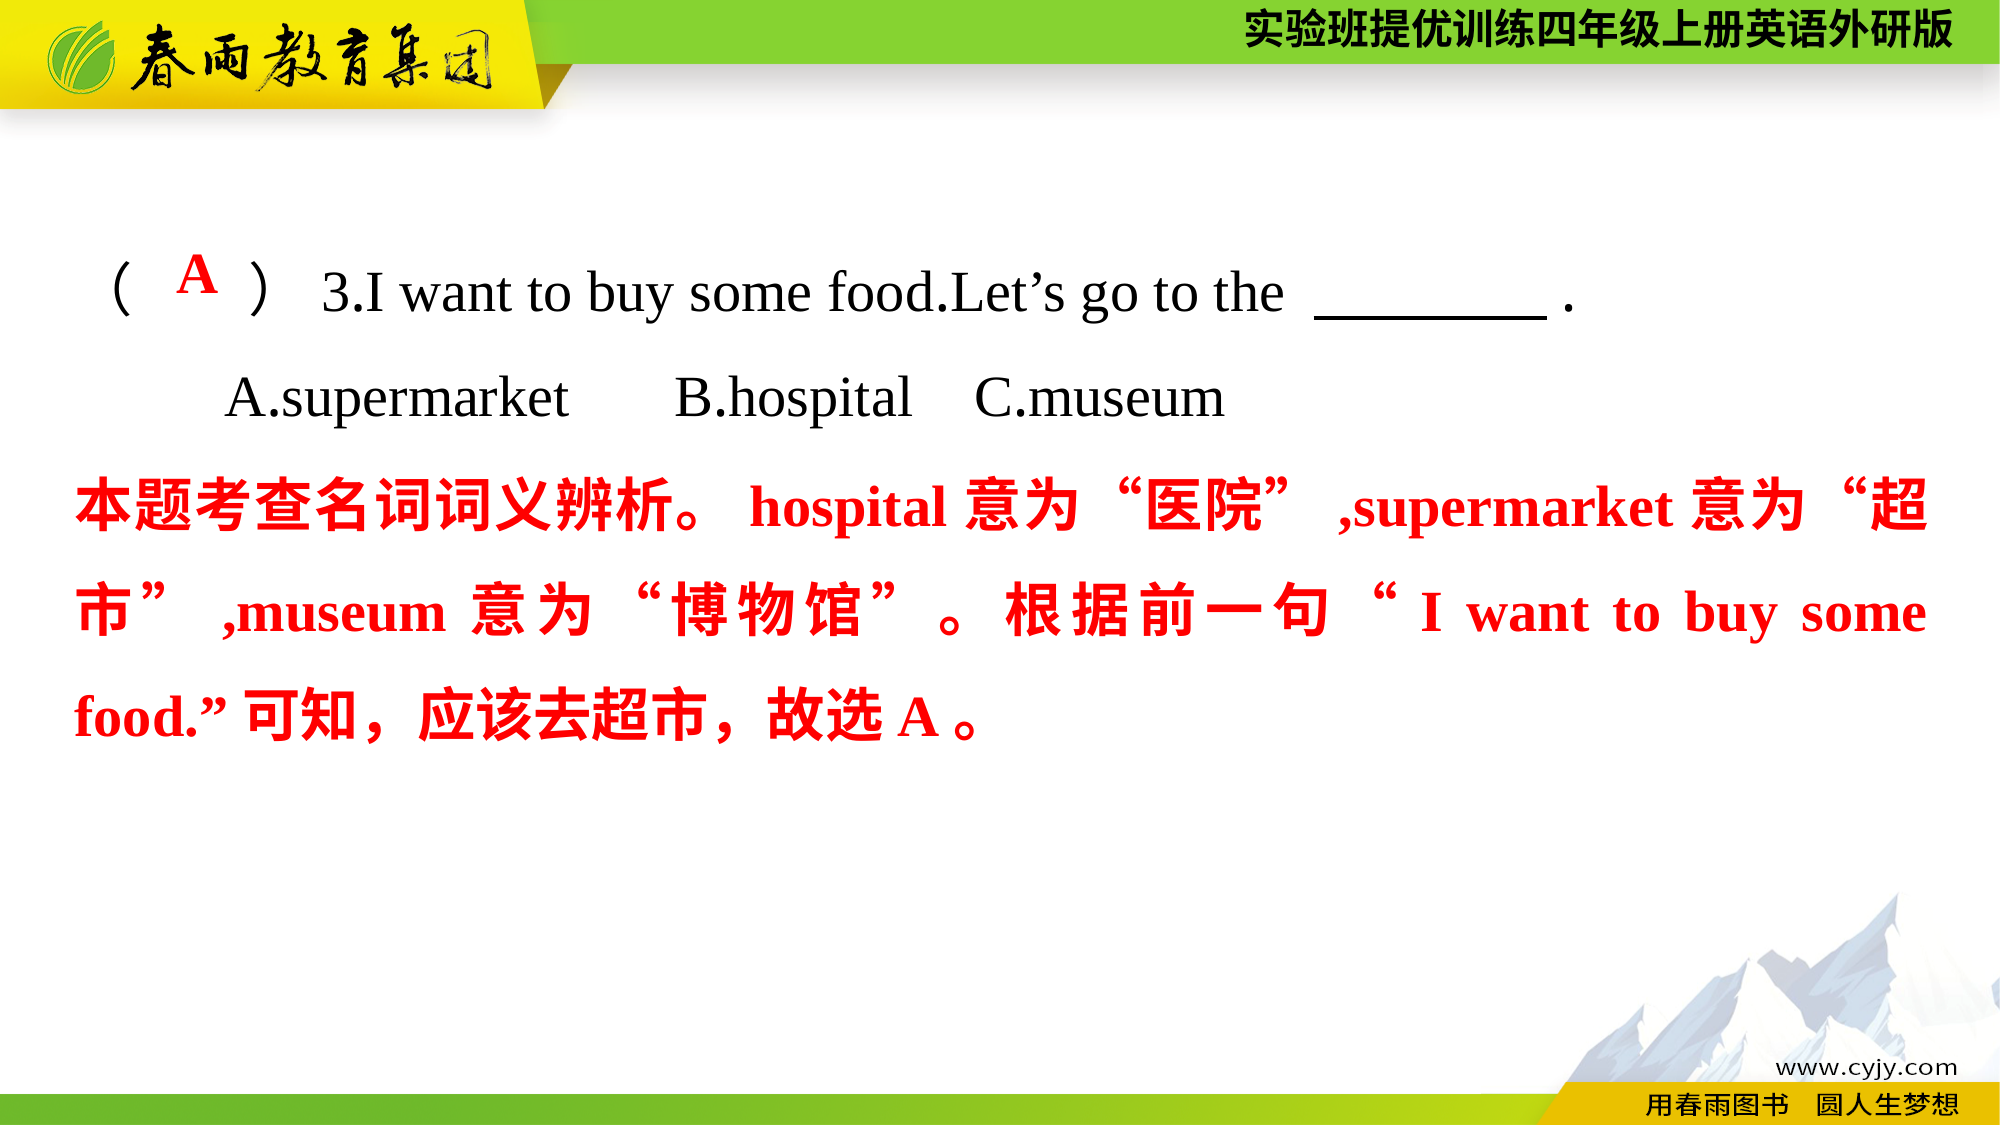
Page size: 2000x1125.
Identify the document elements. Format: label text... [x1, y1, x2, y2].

list （ ）3.I want to buy some food.Let’s go to the . A.supermarket B.hospital C.museum [59, 211, 1944, 425]
text_box A [161, 228, 234, 313]
text_box 本题考查名词词义辨析。hospital意为“医院”,supermarket意为“超市”,museum意为“博物馆”。根据前一句“I want to buy some food.”可知，应该去超市，故选A。 [59, 425, 1944, 756]
picture [0, 0, 2000, 1125]
